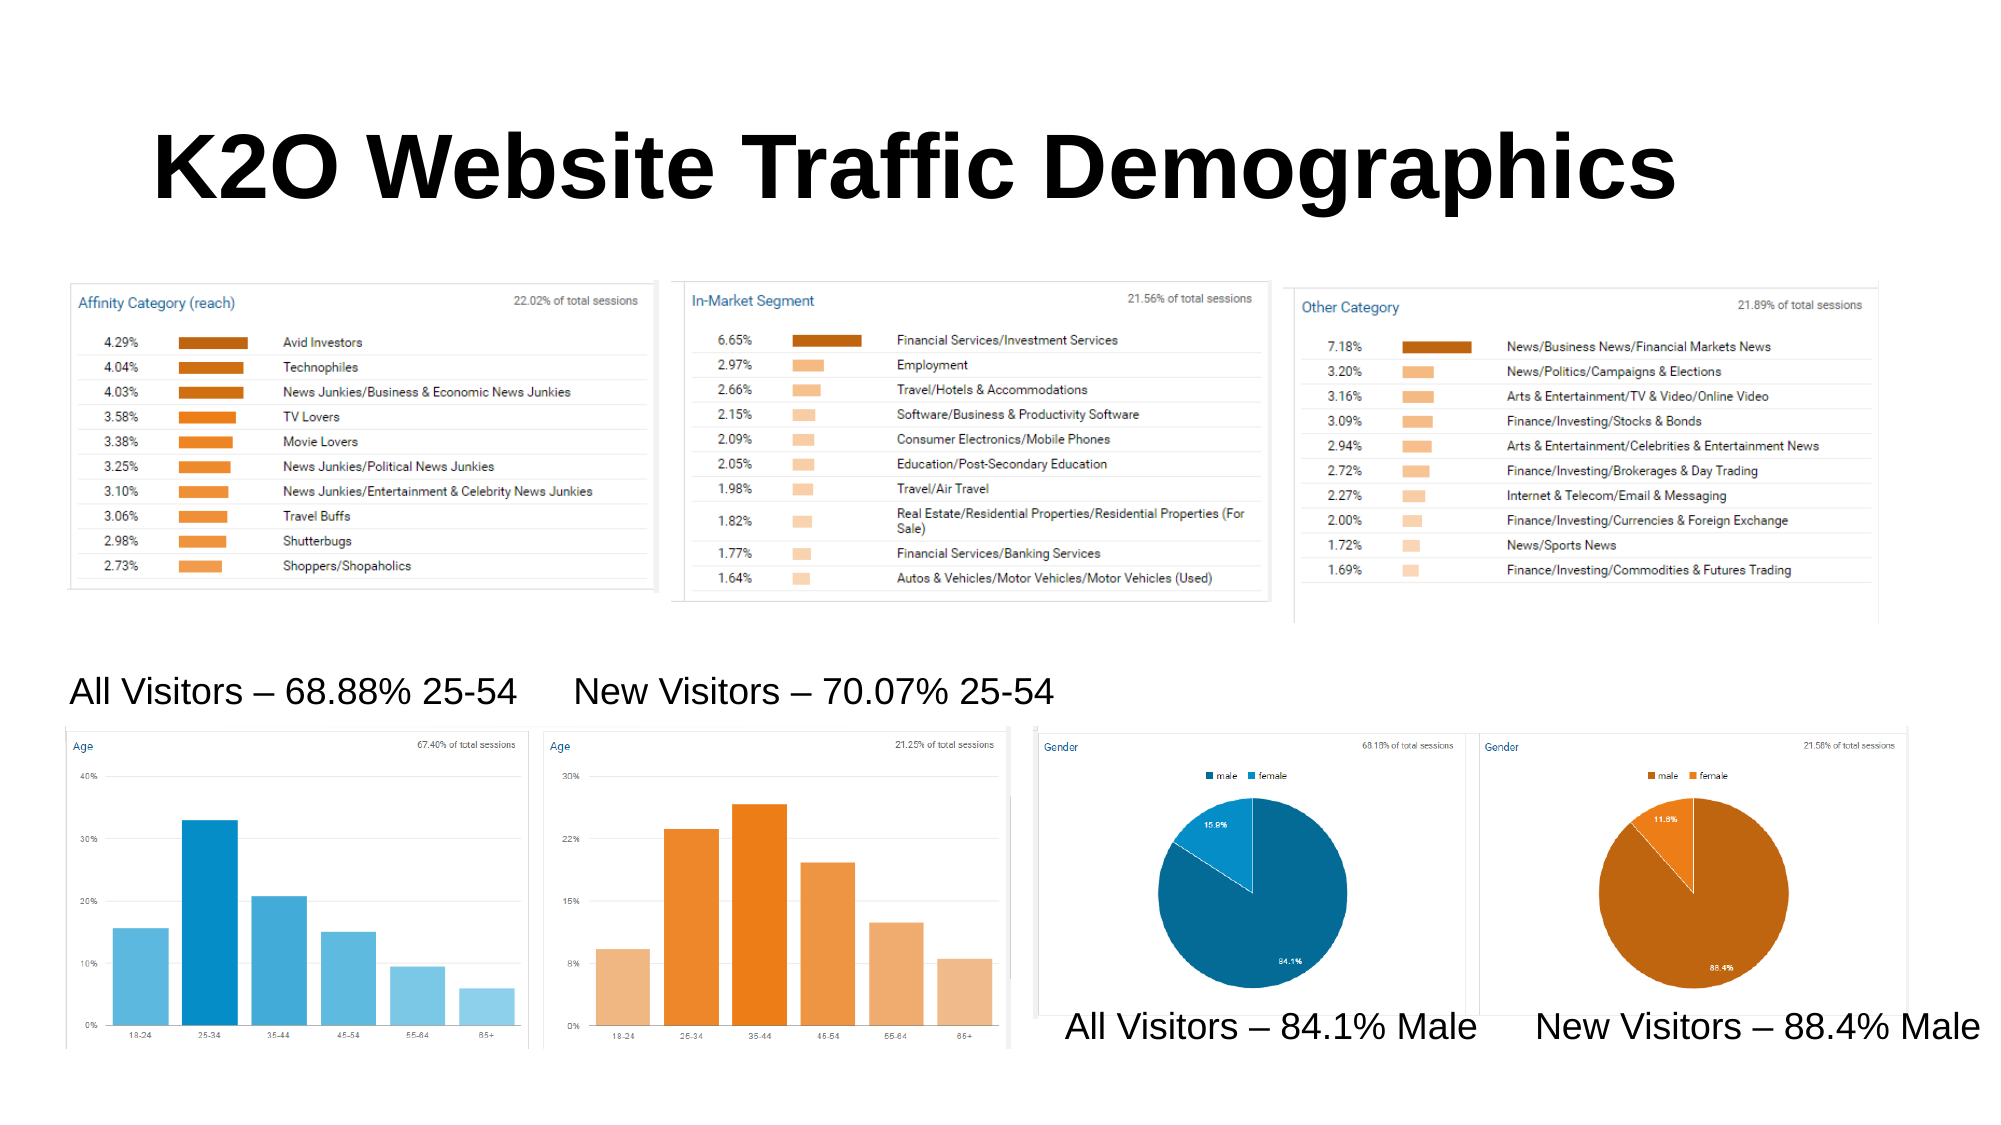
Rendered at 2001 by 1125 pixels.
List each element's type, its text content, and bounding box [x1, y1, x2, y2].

picture [65, 726, 1011, 1049]
text_box All Visitors – 68.88% 25-54 [54, 659, 535, 720]
picture [1033, 726, 1909, 1019]
picture [671, 280, 1272, 602]
picture [67, 280, 659, 593]
text_box New Visitors – 70.07% 25-54 [558, 659, 1075, 720]
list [1283, 280, 1879, 623]
title K2O Website Traffic Demographics [137, 59, 1863, 278]
text_box New Visitors – 88.4% Male [1520, 994, 2000, 1054]
text_box All Visitors – 84.1% Male [1050, 1019, 1520, 1054]
